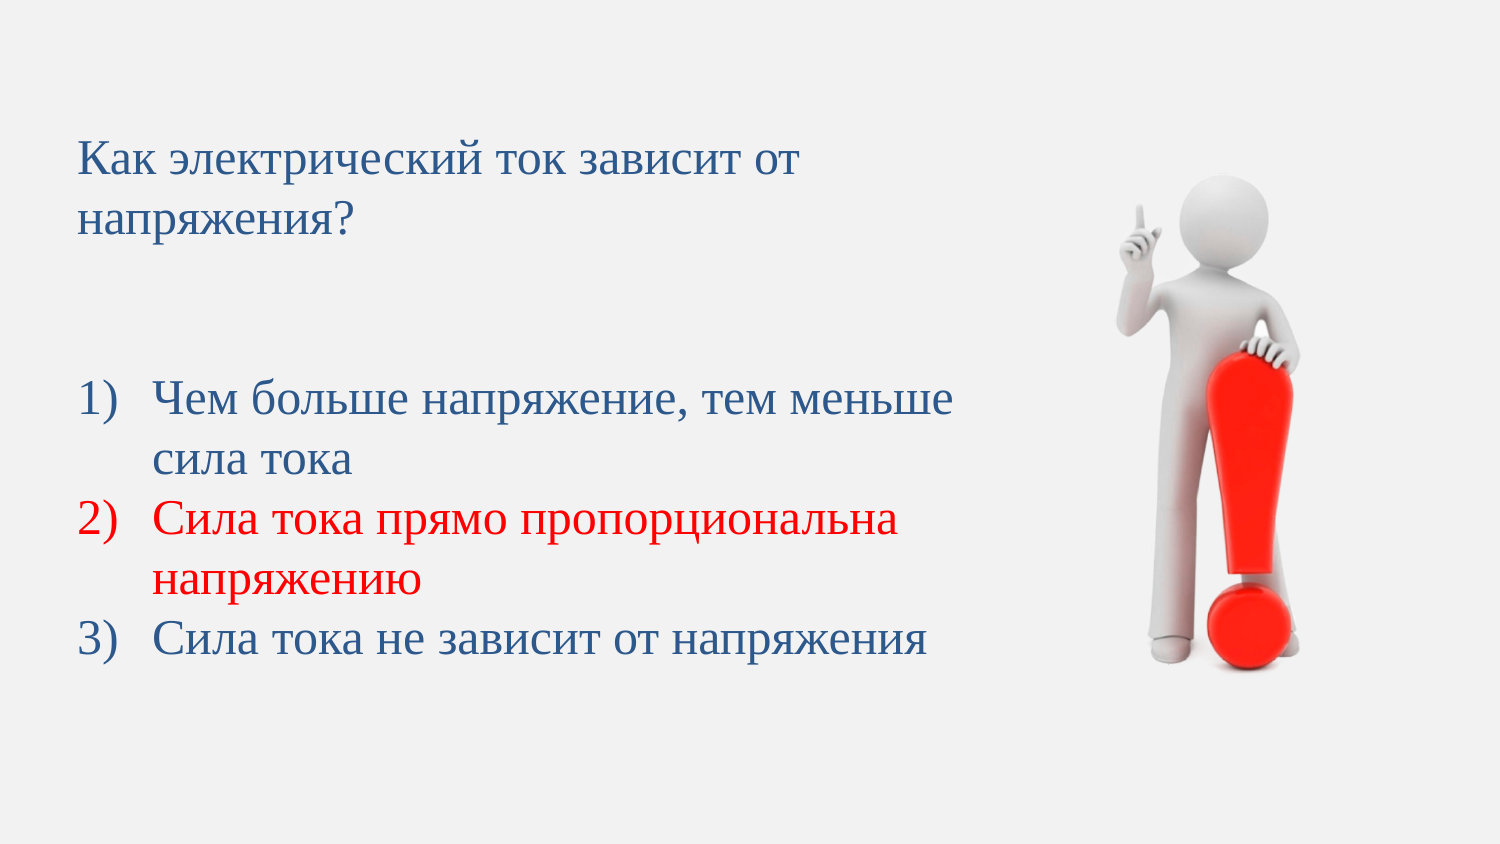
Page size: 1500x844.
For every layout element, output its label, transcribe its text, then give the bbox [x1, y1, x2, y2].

text_box Как электрический ток зависит от напряжения? Чем больше напряжение, тем меньше сила тока Сила тока прямо пропорциональна напряжению Сила тока не зависит от напряжения [62, 57, 974, 673]
picture [1045, 149, 1377, 699]
